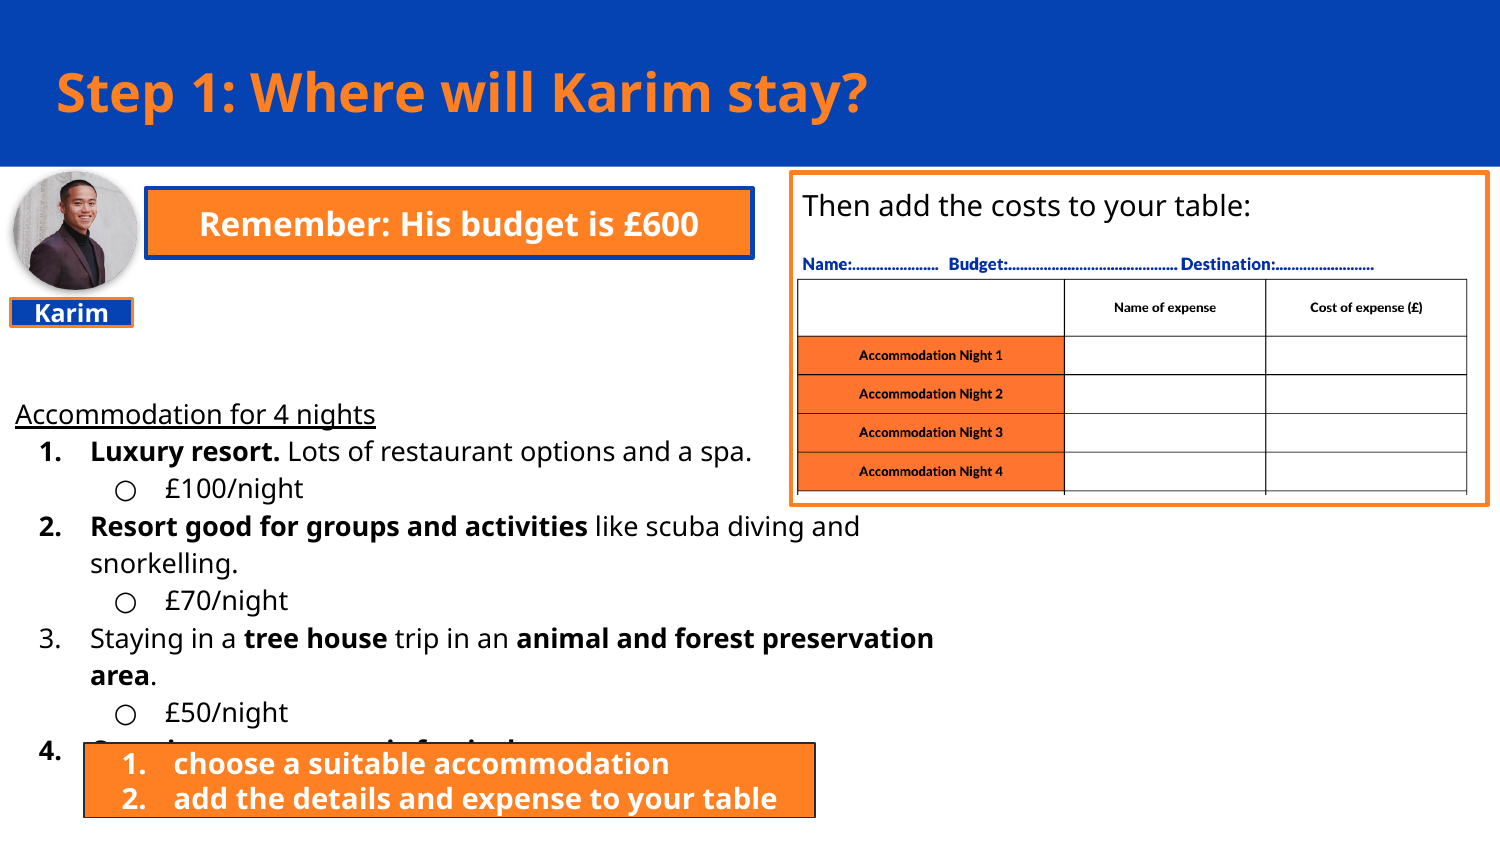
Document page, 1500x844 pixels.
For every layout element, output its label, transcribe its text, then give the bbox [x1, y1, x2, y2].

text_box Karim [10, 298, 133, 327]
picture [13, 171, 137, 290]
text_box [791, 172, 1488, 505]
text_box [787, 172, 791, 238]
title Step 1: Where will Karim stay? [41, 48, 1356, 134]
picture [786, 251, 1475, 495]
text_box Accommodation for 4 nights Luxury resort. Lots of restaurant options and a spa. £100/night Resort good for groups and activities like scuba diving and snorkelling. £70/night Staying in a tree house trip in an animal and forest preservation area. £50/night Camping out at a music festival. £20/night for tent reservation area [0, 377, 957, 818]
text_box Remember: His budget is £600 [146, 188, 753, 258]
text_box choose a suitable accommodation add the details and expense to your table [83, 743, 815, 818]
